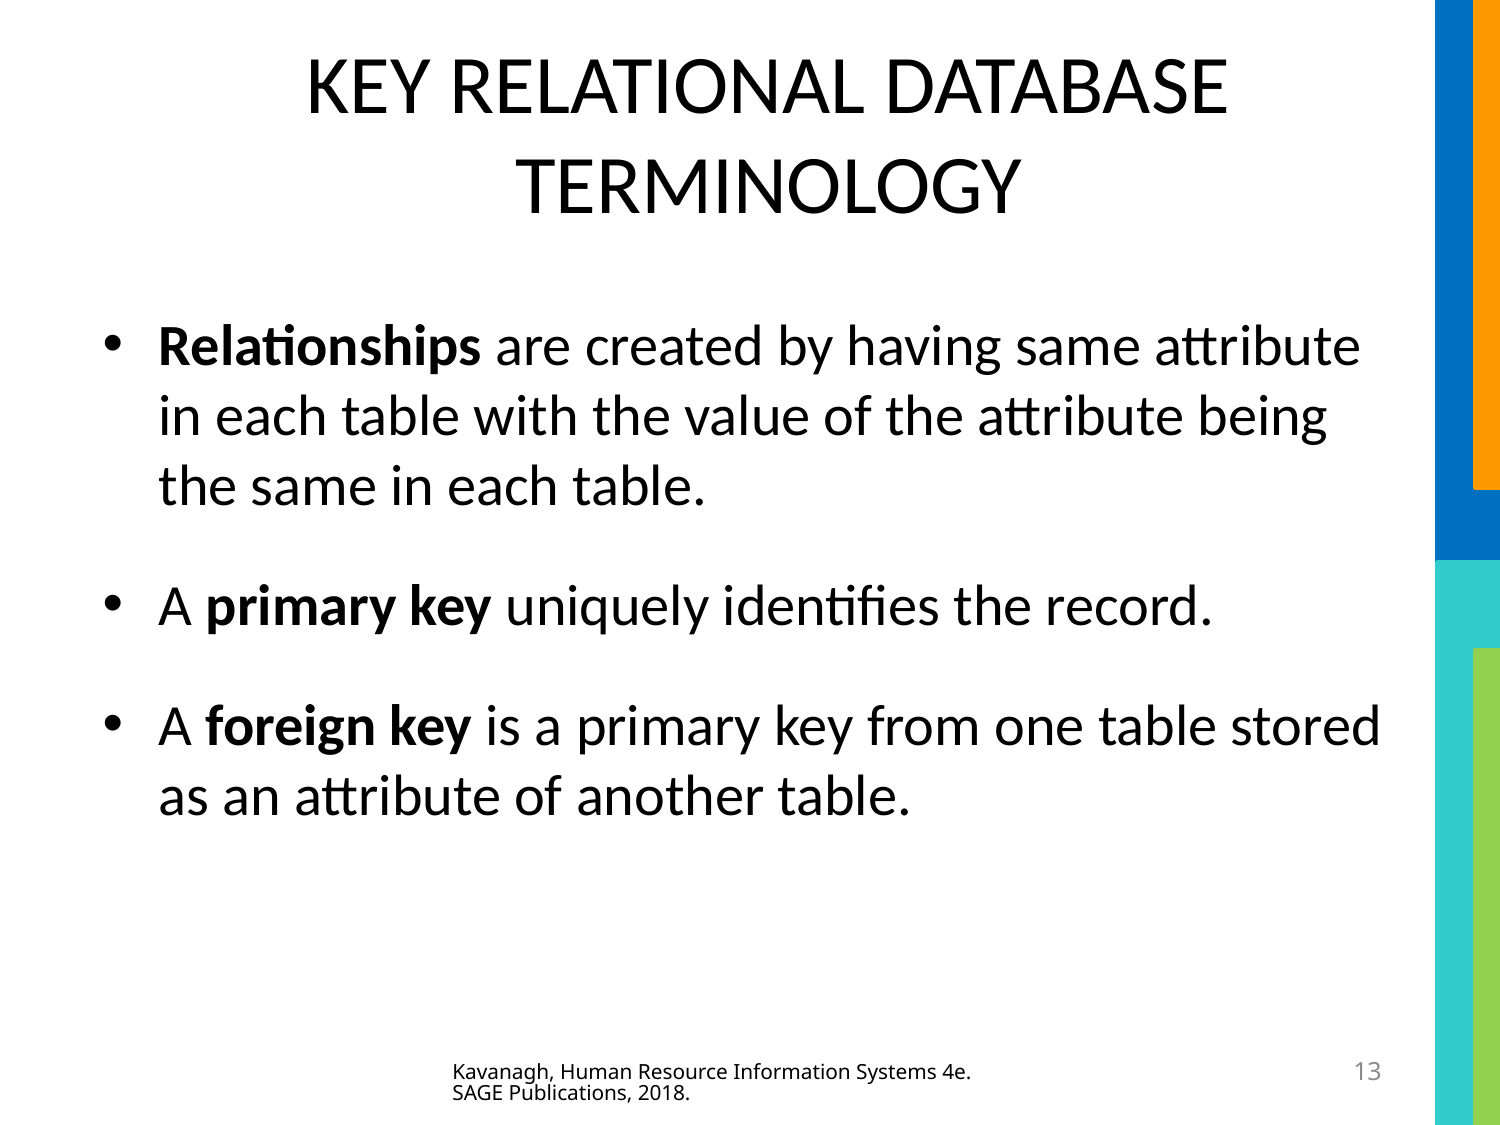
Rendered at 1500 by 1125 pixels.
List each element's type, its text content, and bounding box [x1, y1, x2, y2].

text_box KEY RELATIONAL DATABASE TERMINOLOGY [124, 62, 1413, 238]
footer Kavanagh, Human Resource Information Systems 4e. SAGE Publications, 2018. [437, 1042, 1004, 1103]
list Relationships are created by having same attribute in each table with the value of the attribute being the same in each table. A primary key uniquely identifies the record. A foreign key is a primary key from one table stored as an attribute of another table. [87, 299, 1432, 832]
slide_number 13 [1059, 1042, 1397, 1103]
